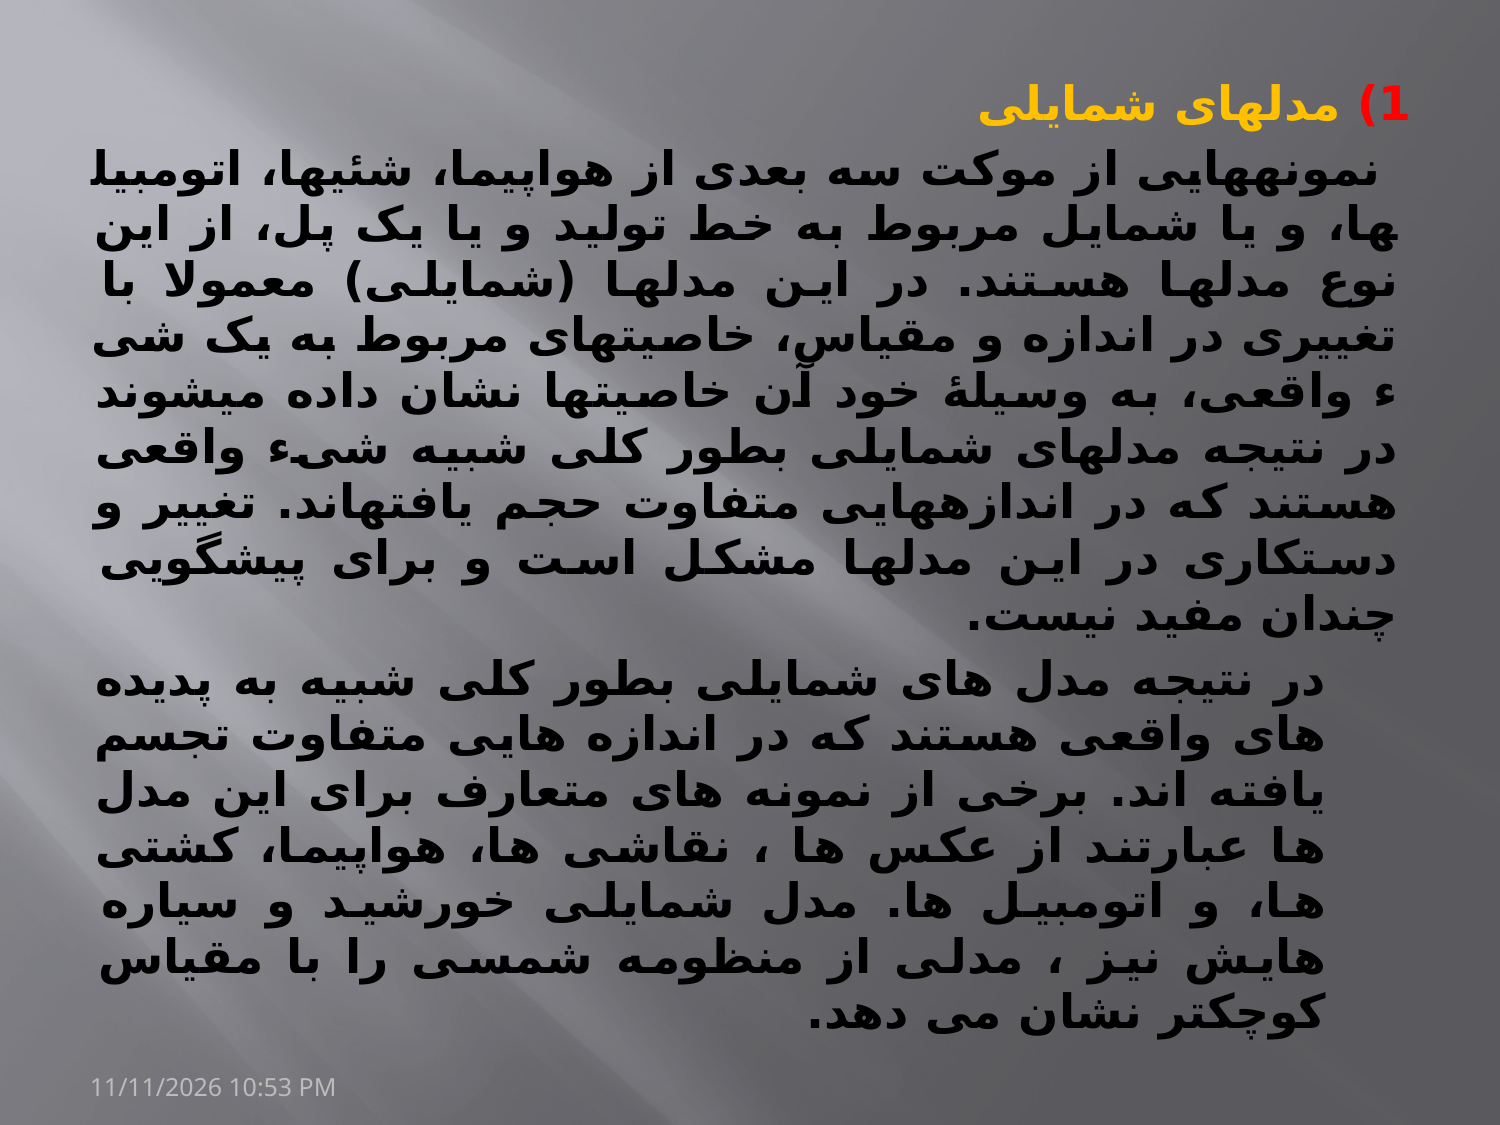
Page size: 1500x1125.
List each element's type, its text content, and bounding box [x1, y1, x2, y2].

slide_number 20/مارس/1 [75, 1052, 425, 1113]
list 1) مدل­های شمایلی نمونه­هایی از موکت سه بعدی از هواپیما، شئی­ها، اتومبیل­ها، و یا شمایل­ مربوط به خط تولید و یا یک پل، از این نوع مدل­ها هستند. در این مدل­ها (شمایلی) معمولا با تغییری در اندازه و مقیاس، خاصیت­های مربوط به یک شی­ء واقعی، به وسیلۀ خود آن خاصیت­ها نشان داده می­شوند در نتیجه مدل­های شمایلی بطور کلی شبیه شی­ء واقعی هستند که در اندازه­هایی متفاوت حجم یافته­اند. تغییر و دستکاری در این مدل­ها مشکل است و برای پیش­گویی چندان مفید نیست. در نتیجه مدل های شمایلی بطور کلی شبیه به پدیده های واقعی هستند که در اندازه هایی متفاوت تجسم یافته اند. برخی از نمونه های متعارف برای این مدل ها عبارتند از عکس ها ، نقاشی ها، هواپیما، کشتی ها، و اتومبیل ها. مدل شمایلی خورشید و سیاره هایش نیز ، مدلی از منظومه شمسی را با مقیاس کوچکتر نشان می دهد. [76, 66, 1427, 1059]
